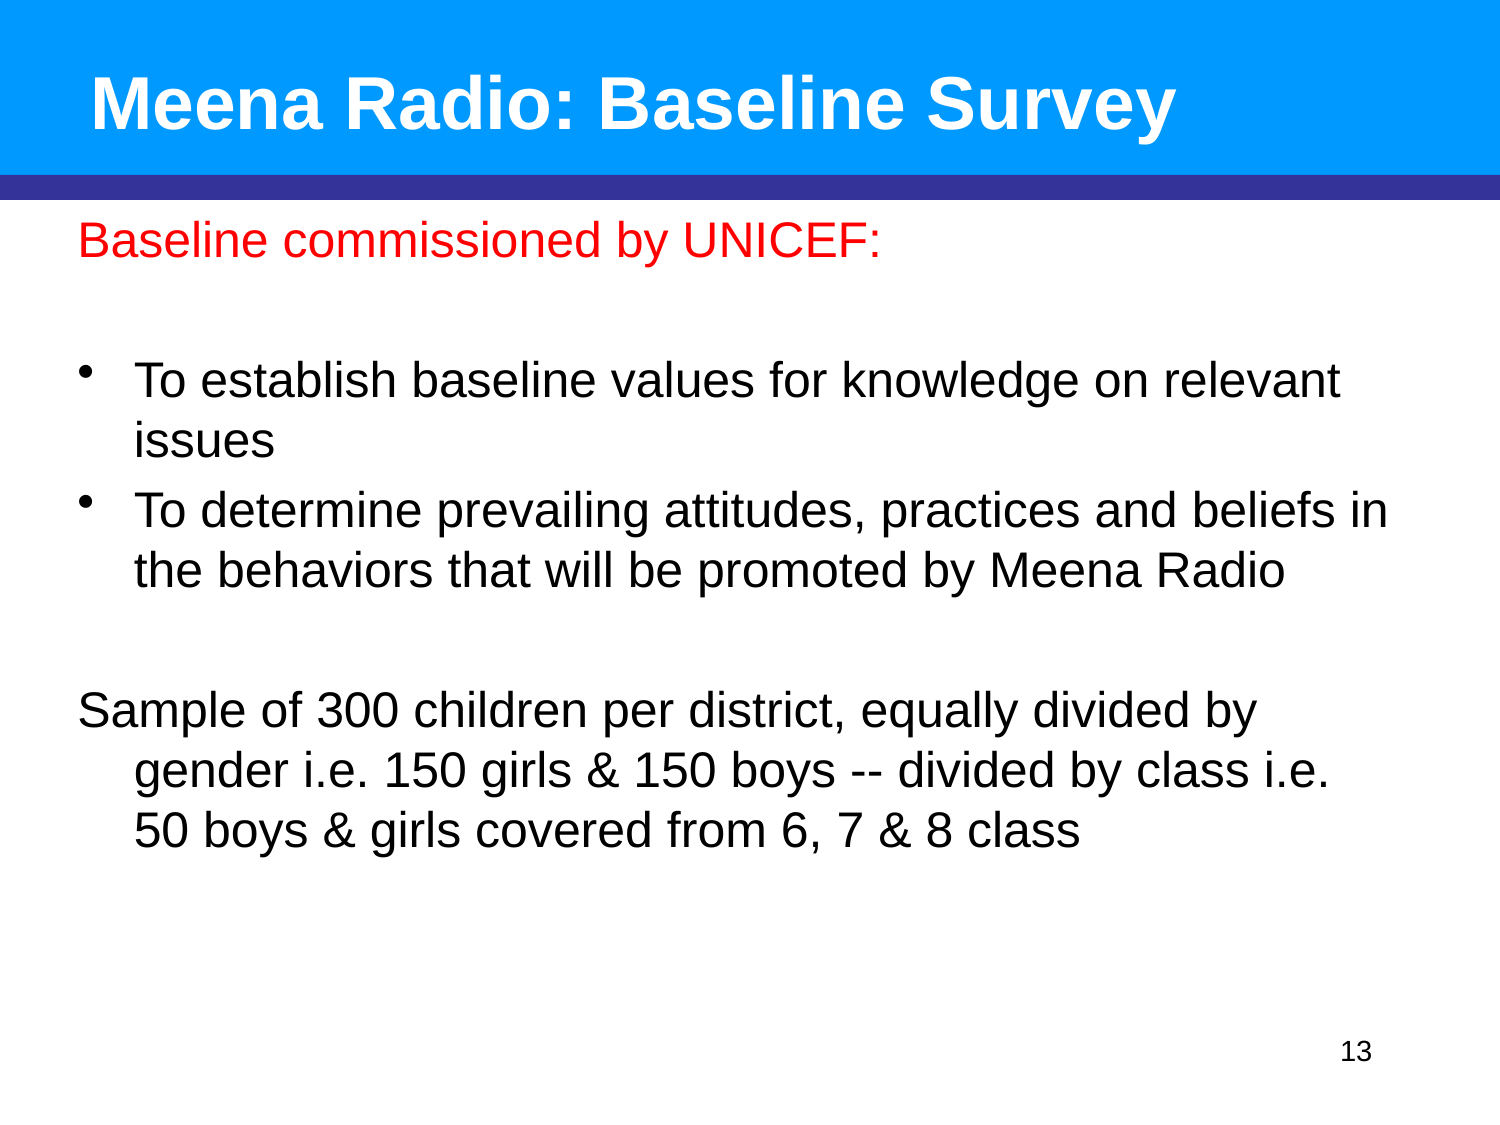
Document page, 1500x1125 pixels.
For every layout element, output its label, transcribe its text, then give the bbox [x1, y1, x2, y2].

slide_number 13 [1074, 1024, 1388, 1101]
list Baseline commissioned by UNICEF: To establish baseline values for knowledge on relevant issues To determine prevailing attitudes, practices and beliefs in the behaviors that will be promoted by Meena Radio Sample of 300 children per district, equally divided by gender i.e. 150 girls & 150 boys -- divided by class i.e. 50 boys & girls covered from 6, 7 & 8 class [62, 199, 1413, 876]
title Meena Radio: Baseline Survey [74, 49, 1351, 151]
